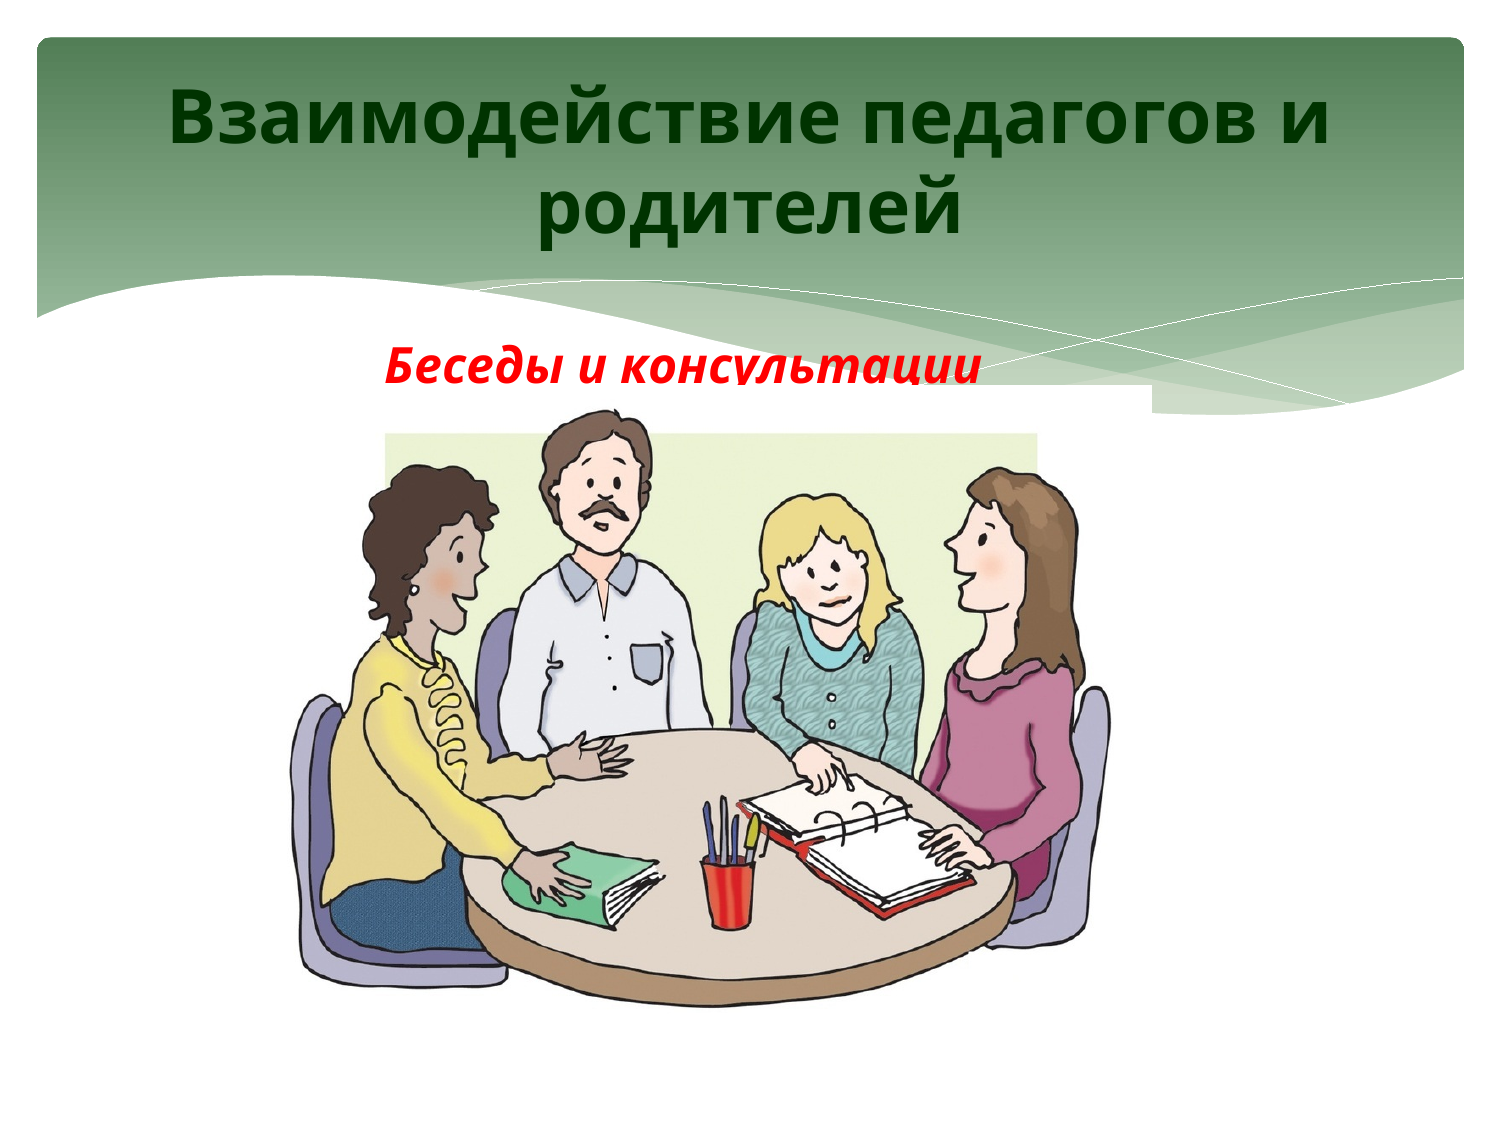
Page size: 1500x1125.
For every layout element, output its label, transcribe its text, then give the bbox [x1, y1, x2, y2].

picture [253, 385, 1152, 1063]
title Взаимодействие педагогов и родителей [75, 55, 1425, 261]
list Беседы и консультации [76, 326, 1292, 893]
